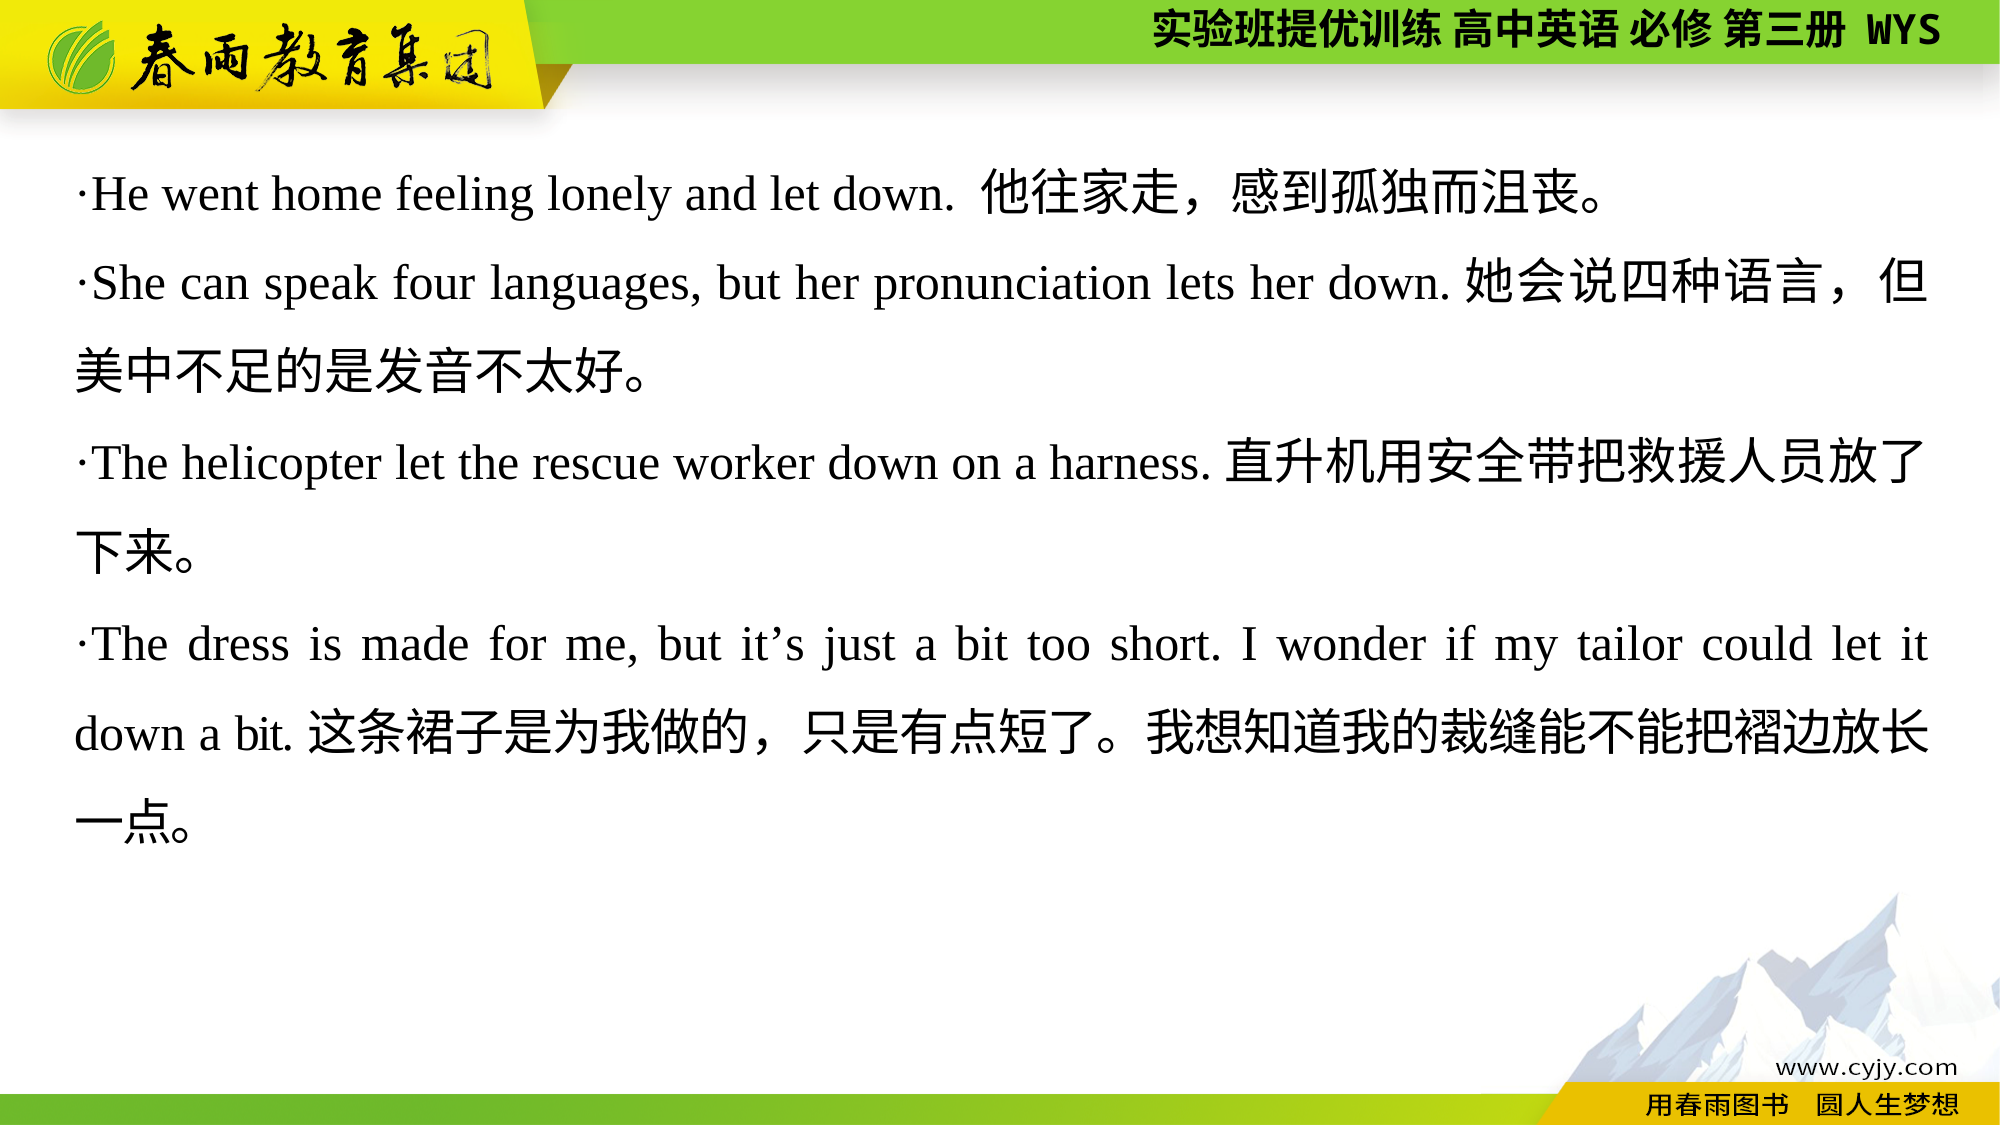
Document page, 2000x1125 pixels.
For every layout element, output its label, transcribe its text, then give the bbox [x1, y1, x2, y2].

list ·He went home feeling lonely and let down. 他往家走，感到孤独而沮丧。 ·She can speak four languages, but her pronunciation lets her down.她会说四种语言，但美中不足的是发音不太好。 ·The helicopter let the rescue worker down on a harness.直升机用安全带把救援人员放了下来。 ·The dress is made for me, but it’s just a bit too short. I wonder if my tailor could let it down a bit.这条裙子是为我做的，只是有点短了。我想知道我的裁缝能不能把褶边放长一点。 [59, 122, 1944, 763]
picture [0, 0, 2000, 1125]
